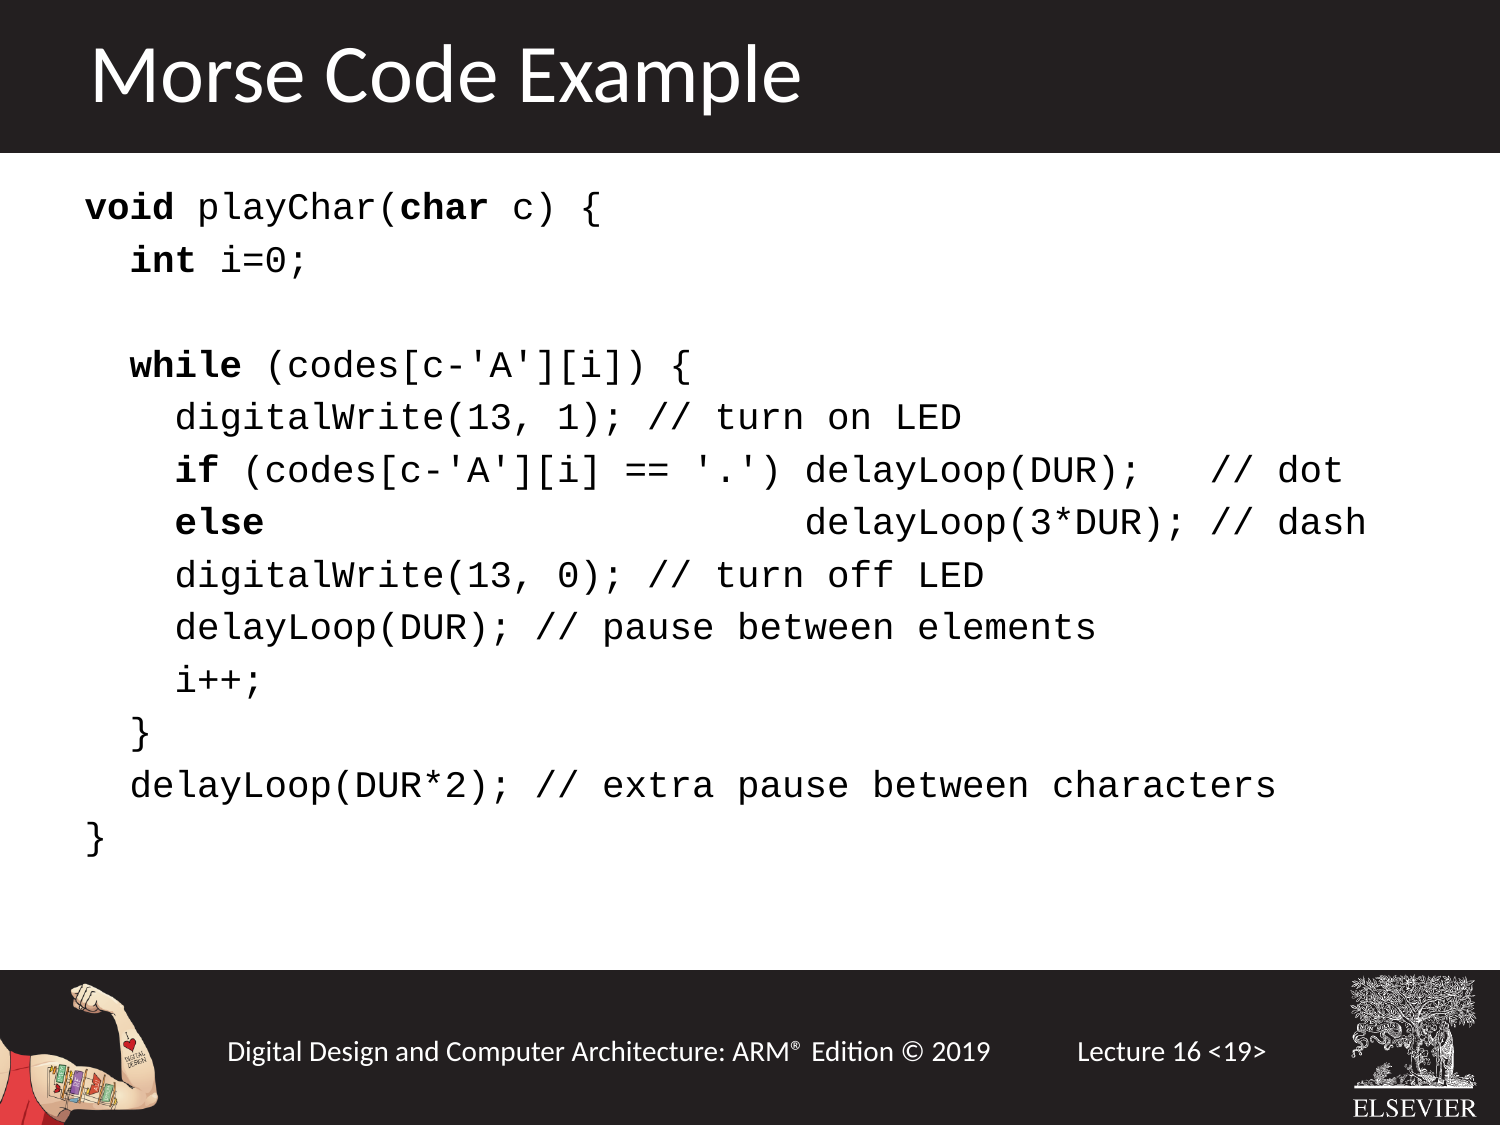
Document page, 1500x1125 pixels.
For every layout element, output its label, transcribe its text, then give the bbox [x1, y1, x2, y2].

picture [0, 979, 163, 1125]
text_box Morse Code Example [74, 11, 1470, 126]
text_box void playChar(char c) { int i=0; while (codes[c-'A'][i]) { digitalWrite(13, 1); // turn on LED if (codes[c-'A'][i] == '.') delayLoop(DUR); // dot else delayLoop(3*DUR); // dash digitalWrite(13, 0); // turn off LED delayLoop(DUR); // pause between elements i++; } delayLoop(DUR*2); // extra pause between characters } [69, 174, 1470, 918]
picture [1350, 974, 1477, 1117]
